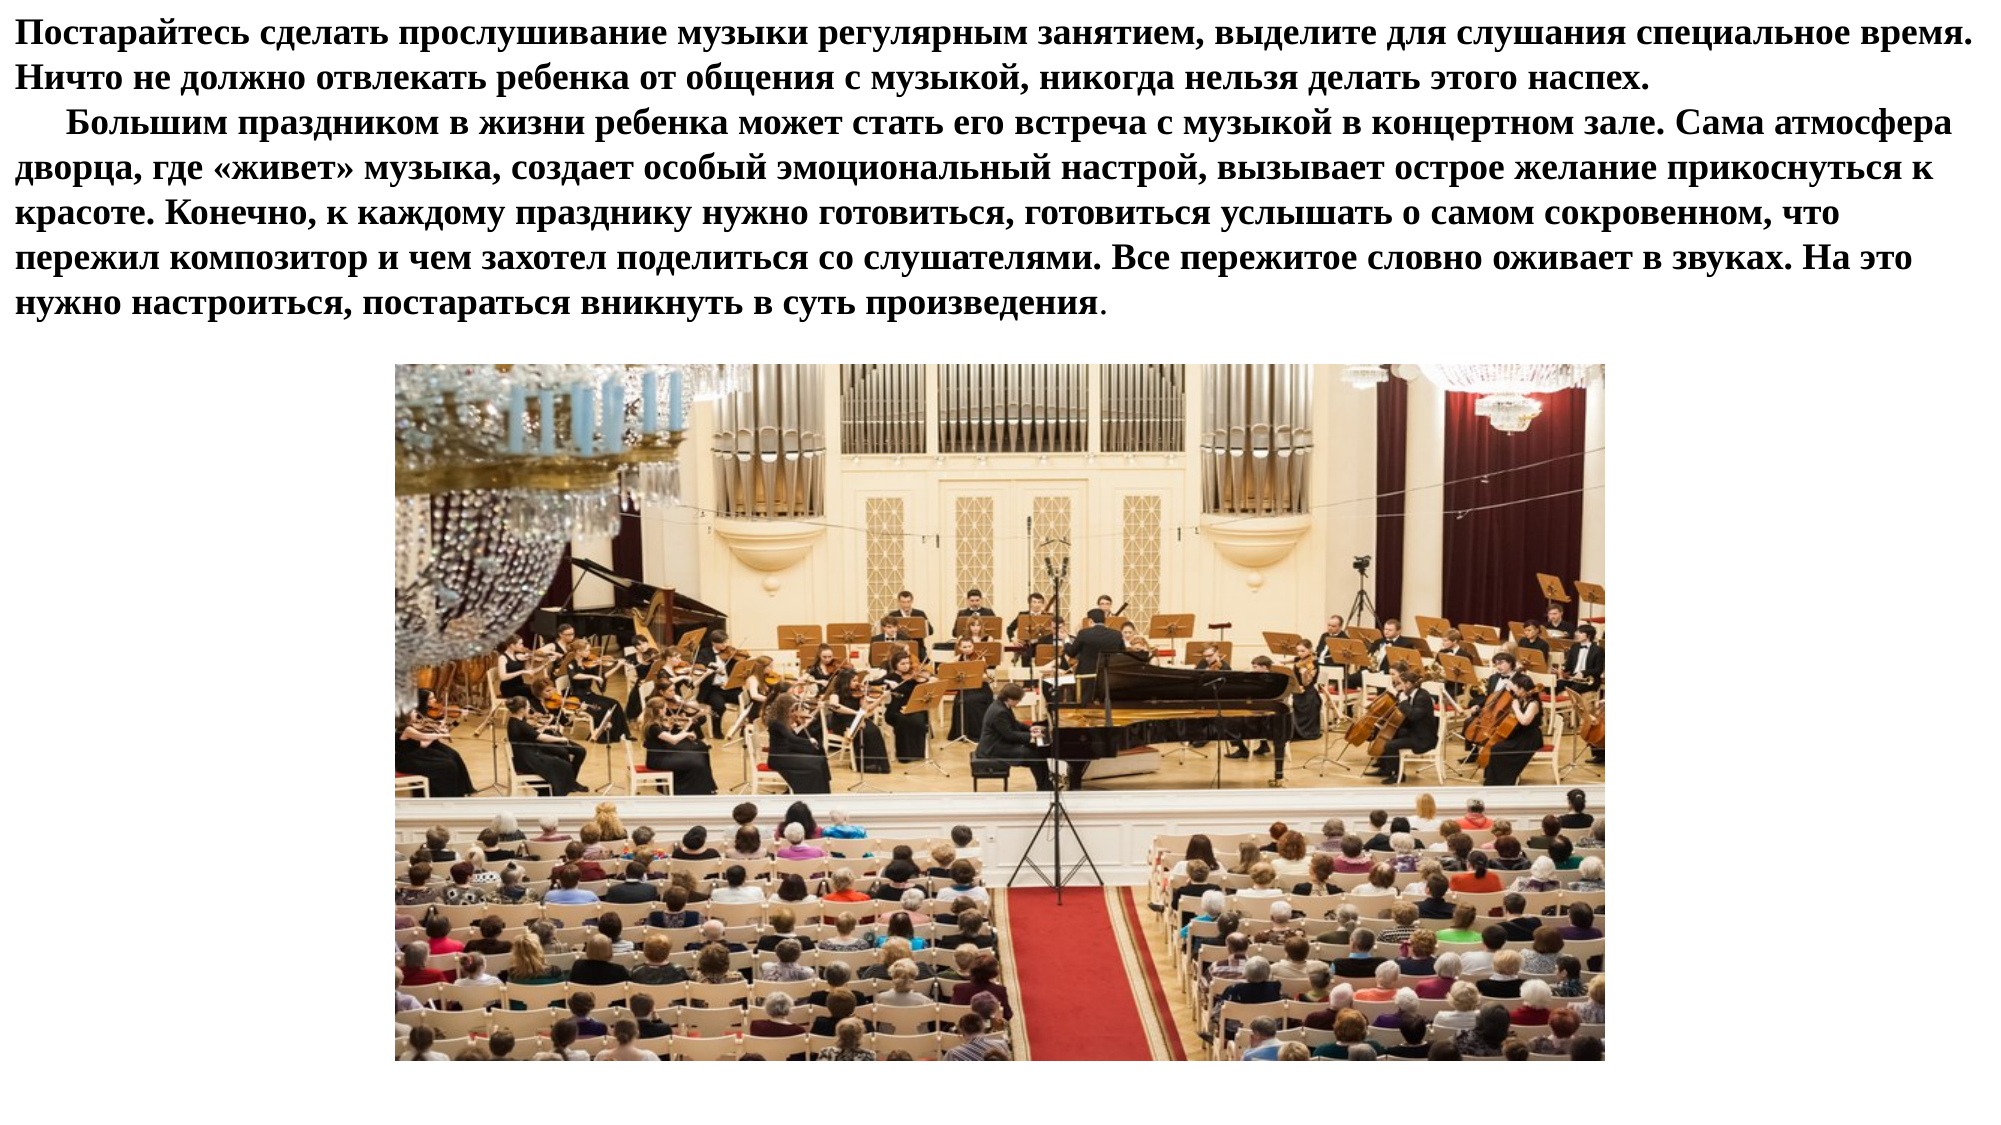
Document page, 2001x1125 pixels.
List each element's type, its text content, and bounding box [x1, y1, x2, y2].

text_box Постарайтесь сделать прослушивание музыки регулярным занятием, выделите для слушания специальное время. Ничто не должно отвлекать ребенка от общения с музыкой, никогда нельзя делать этого наспех. Большим праздником в жизни ребенка может стать его встреча с музыкой в концертном зале. Сама атмосфера дворца, где «живет» музыка, создает особый эмоциональный настрой, вызывает острое желание прикоснуться к красоте. Конечно, к каждому празднику нужно готовиться, готовиться услышать о самом сокровенном, что пережил композитор и чем захотел поделиться со слушателями. Все пережитое словно оживает в звуках. На это нужно настроиться, постараться вникнуть в суть произведения. [0, 0, 2000, 330]
picture [395, 364, 1605, 1061]
